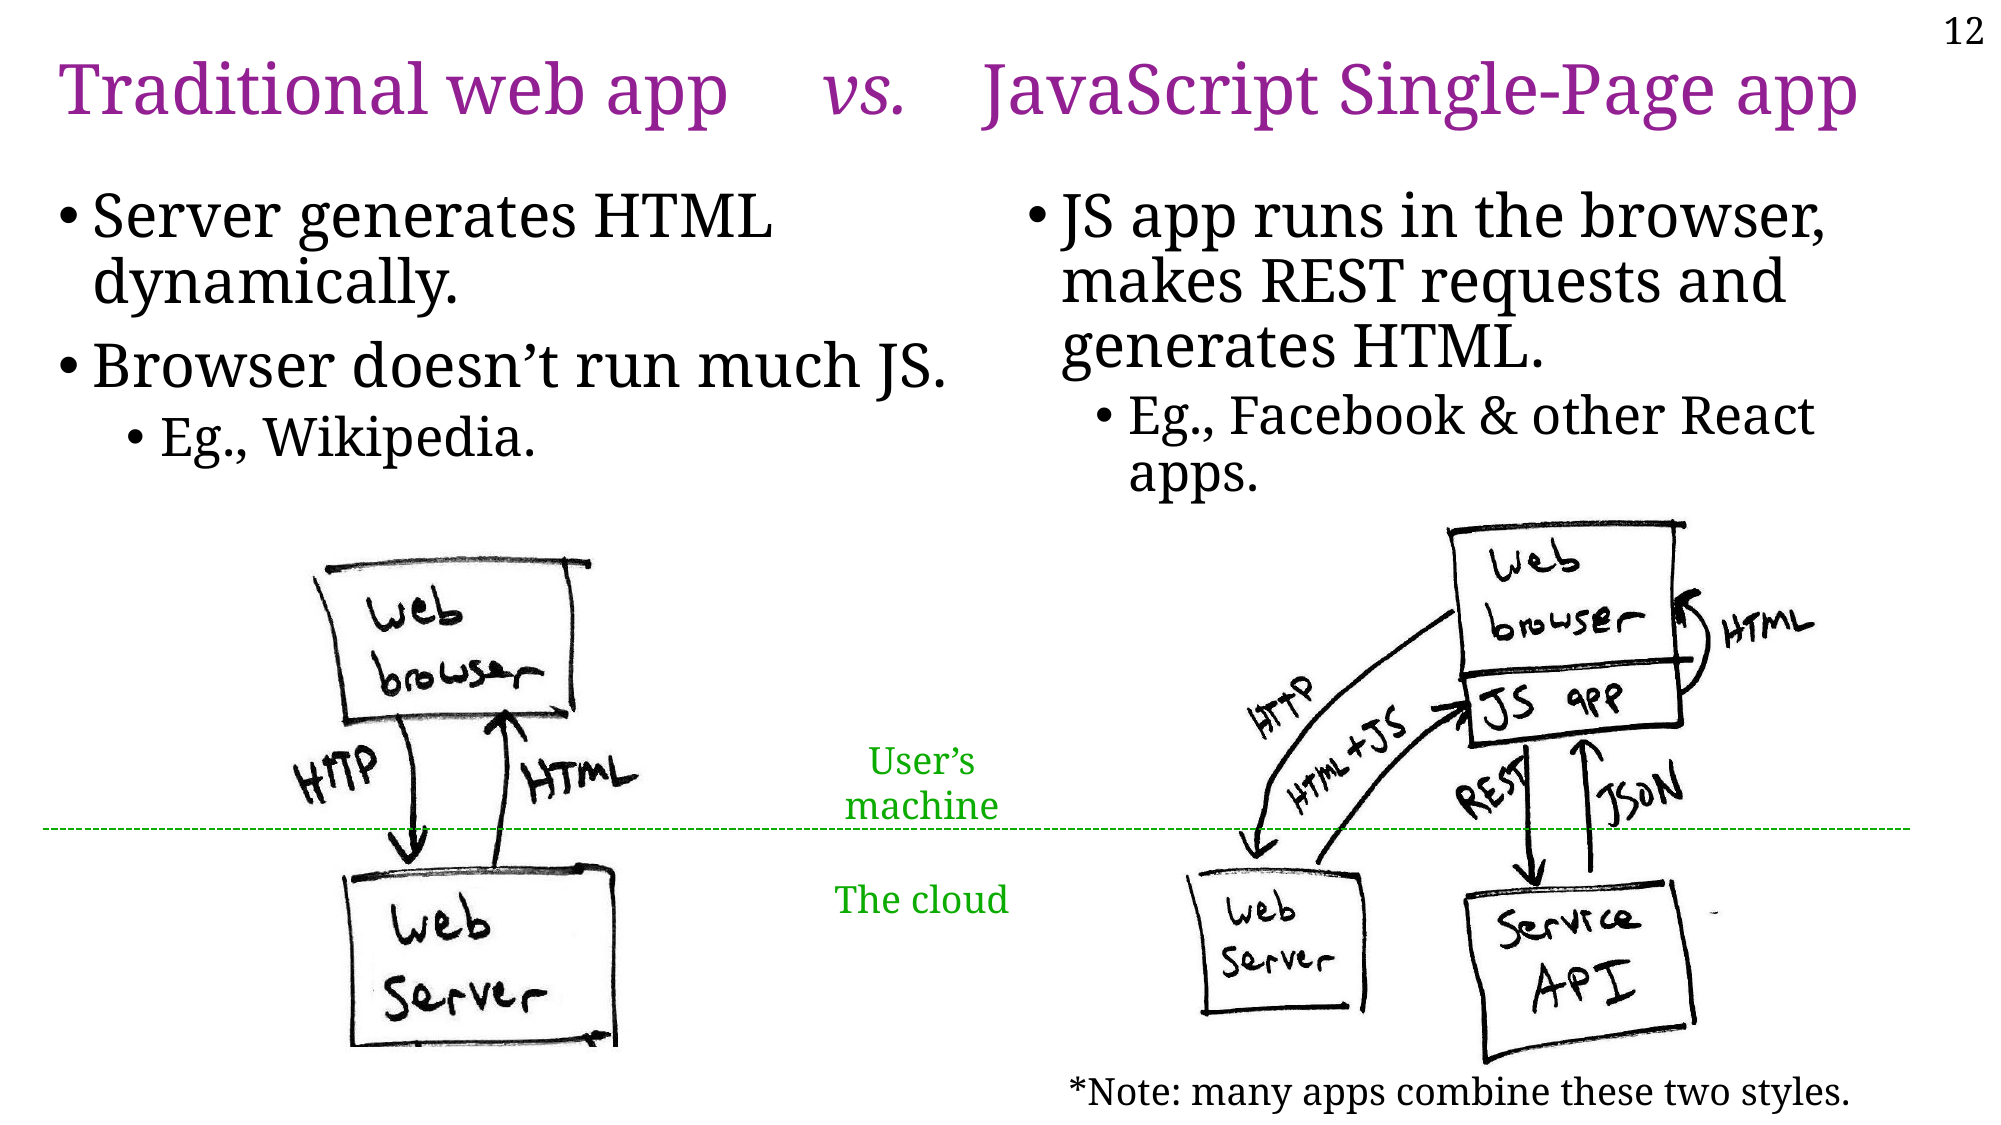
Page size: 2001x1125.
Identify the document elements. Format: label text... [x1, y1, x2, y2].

picture [1181, 510, 1842, 829]
picture [283, 830, 653, 1064]
text_box 12 [1901, 0, 2000, 60]
list Server generates HTML dynamically. Browser doesn’t run much JS. Eg., Wikipedia. [43, 177, 988, 514]
text_box *Note: many apps combine these two styles. [1053, 1060, 1912, 1121]
picture [1181, 830, 1842, 1069]
text_box User’s machine [790, 729, 1054, 829]
title Traditional web app vs. JavaScript Single-Page app [43, 25, 1953, 158]
list JS app runs in the browser, makes REST requests and generates HTML. Eg., Facebook & other React apps. [1012, 177, 1953, 511]
picture [283, 548, 653, 829]
text_box User’s machine [790, 830, 1054, 835]
text_box The cloud [790, 868, 1054, 928]
